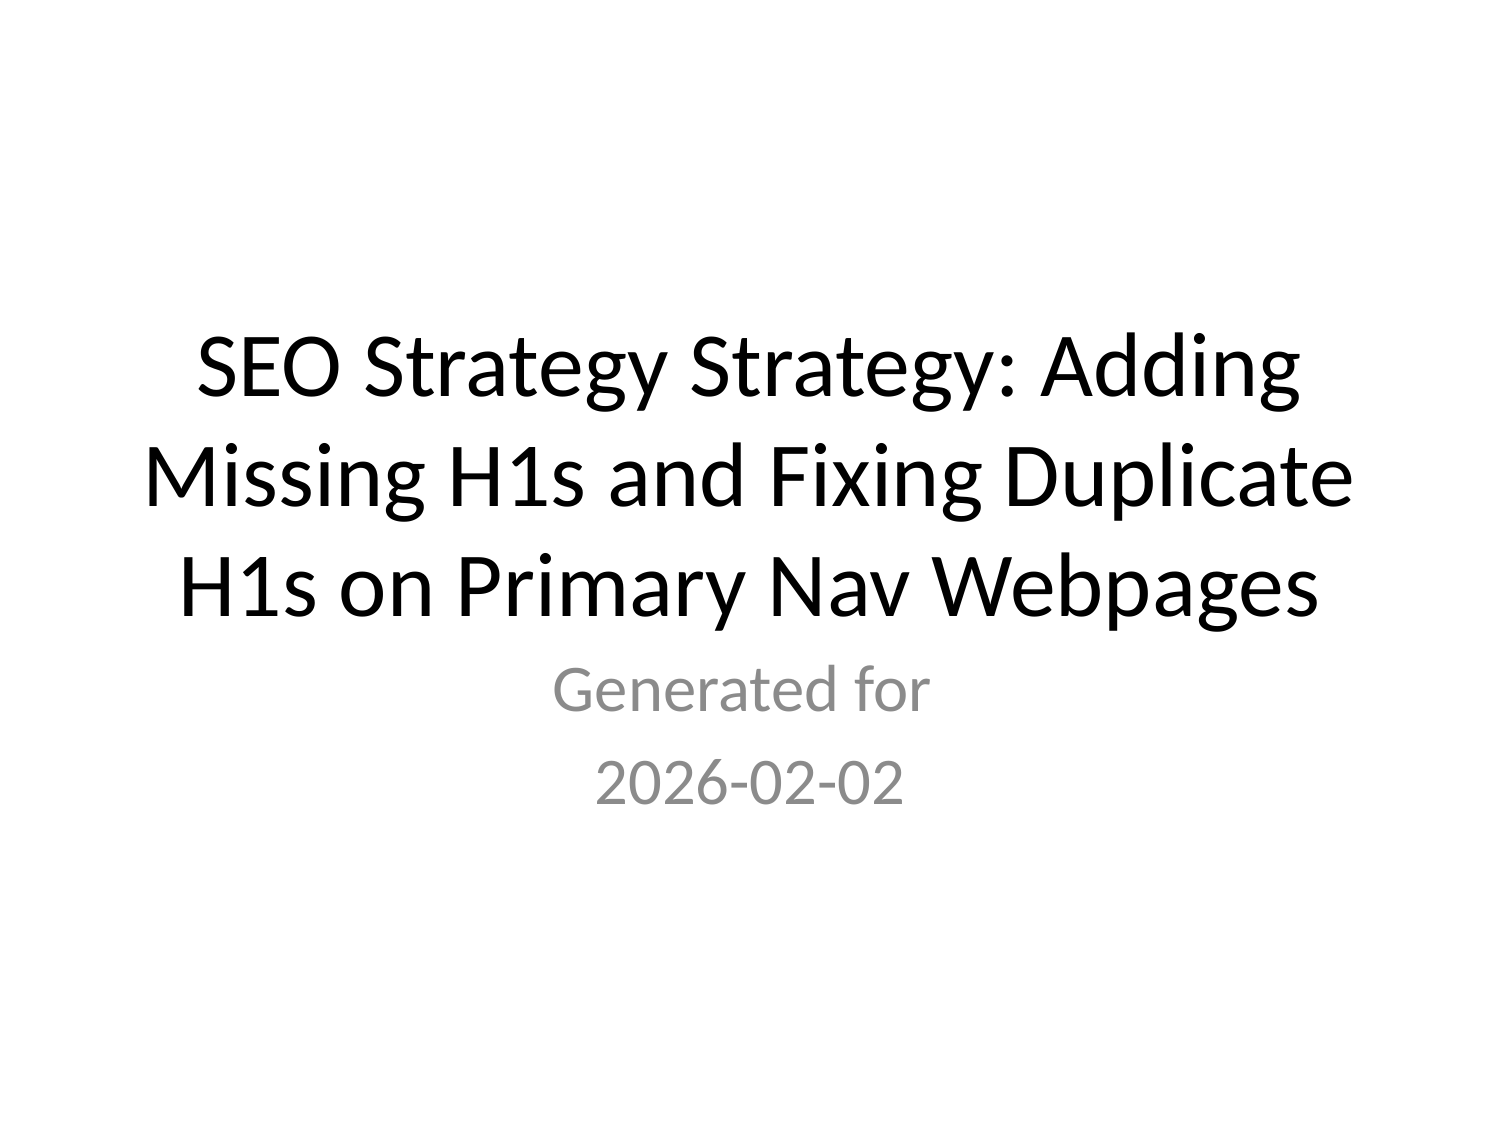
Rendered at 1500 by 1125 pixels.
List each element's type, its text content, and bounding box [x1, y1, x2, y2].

title SEO Strategy Strategy: Adding Missing H1s and Fixing Duplicate H1s on Primary Nav Webpages [112, 349, 1388, 591]
subtitle Generated for 2026-02-02 [225, 637, 1275, 925]
